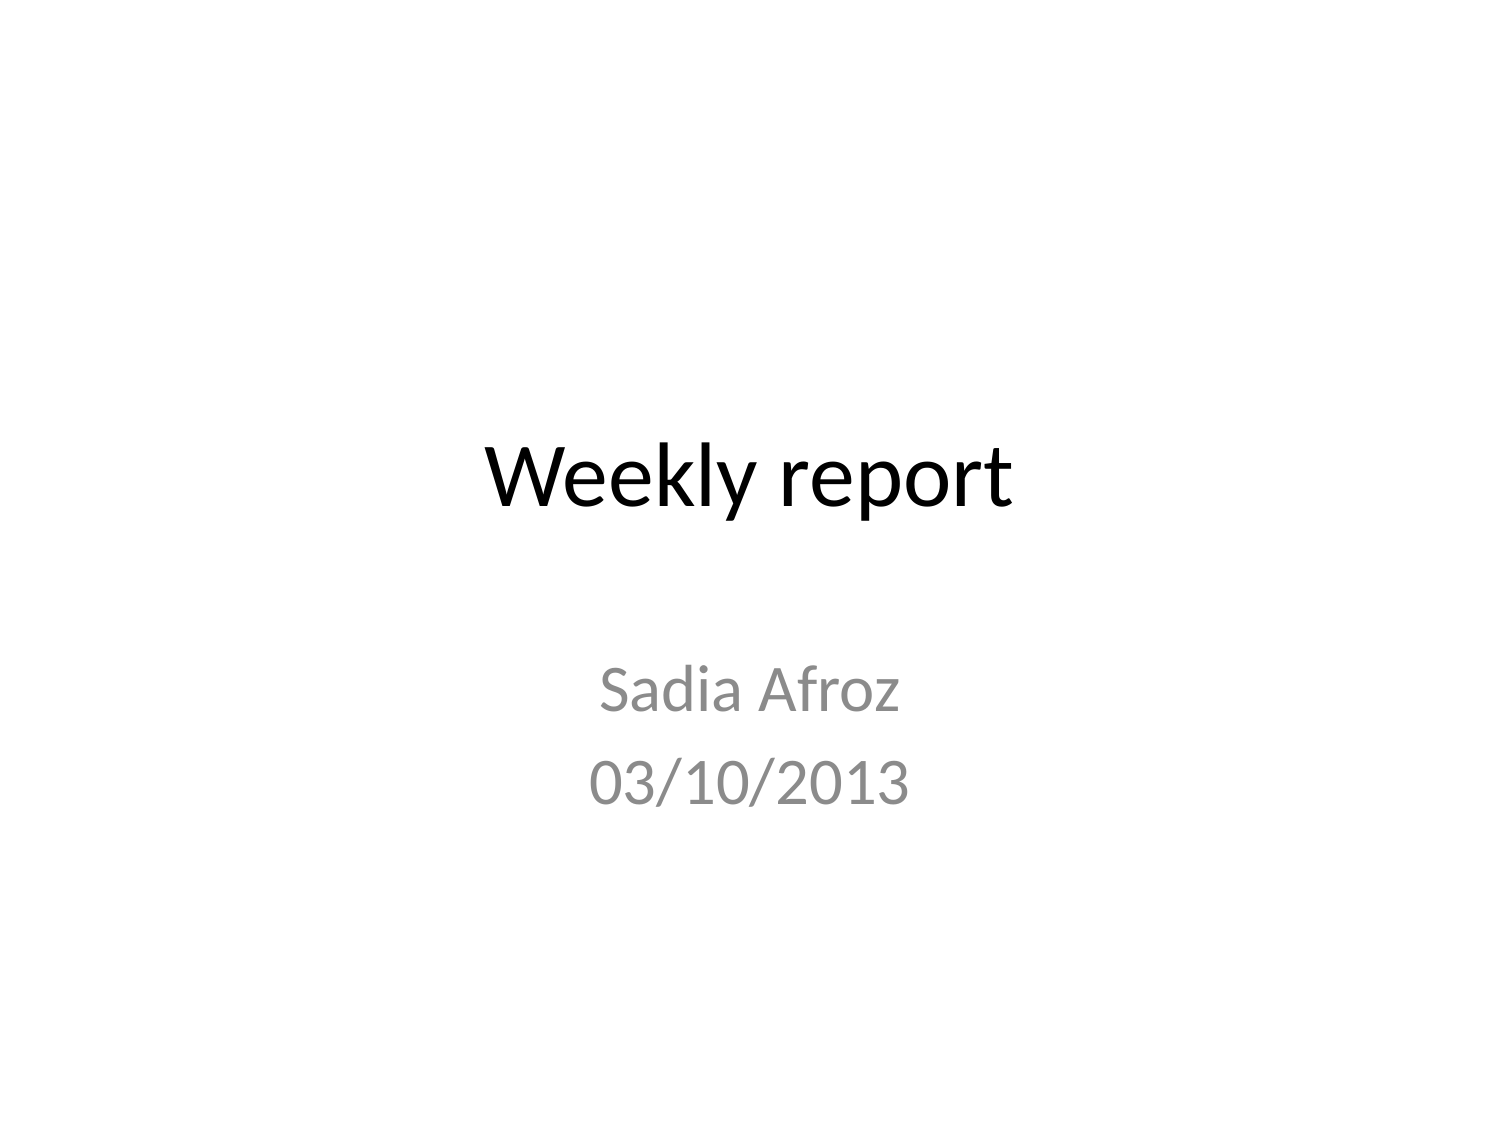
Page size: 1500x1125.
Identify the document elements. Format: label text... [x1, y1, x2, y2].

subtitle Sadia Afroz 03/10/2013 [225, 637, 1275, 925]
title Weekly report [112, 349, 1388, 591]
